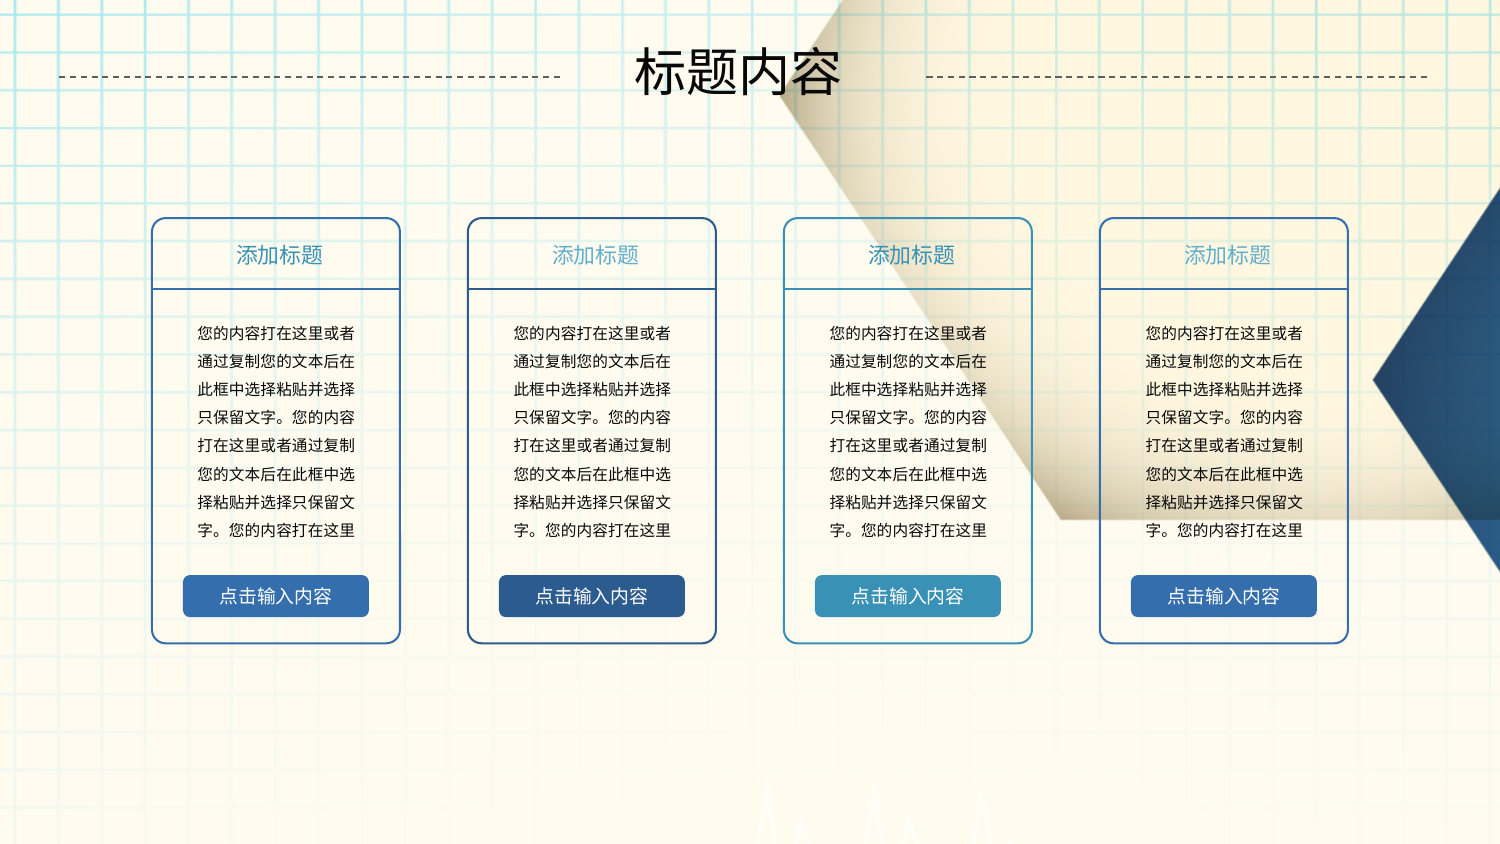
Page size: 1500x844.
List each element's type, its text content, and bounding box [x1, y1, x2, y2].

text_box 点击输入内容 [812, 572, 1004, 620]
text_box [465, 215, 719, 646]
text_box 添加标题 [221, 234, 339, 276]
text_box 您的内容打在这里或者通过复制您的文本后在此框中选择粘贴并选择只保留文字。您的内容打在这里或者通过复制您的文本后在此框中选择粘贴并选择只保留文字。您的内容打在这里 [502, 308, 690, 546]
text_box 标题内容 [608, 32, 868, 110]
text_box 添加标题 [537, 234, 655, 276]
text_box 添加标题 [1169, 234, 1287, 276]
text_box 点击输入内容 [1128, 572, 1320, 620]
picture [0, 0, 1500, 844]
text_box 添加标题 [853, 234, 971, 276]
text_box [149, 215, 403, 646]
text_box [1097, 215, 1351, 646]
text_box 点击输入内容 [496, 572, 688, 620]
text_box 您的内容打在这里或者通过复制您的文本后在此框中选择粘贴并选择只保留文字。您的内容打在这里或者通过复制您的文本后在此框中选择粘贴并选择只保留文字。您的内容打在这里 [1134, 308, 1322, 546]
text_box 点击输入内容 [180, 572, 372, 620]
text_box [781, 215, 1035, 646]
text_box 您的内容打在这里或者通过复制您的文本后在此框中选择粘贴并选择只保留文字。您的内容打在这里或者通过复制您的文本后在此框中选择粘贴并选择只保留文字。您的内容打在这里 [186, 308, 374, 546]
text_box 您的内容打在这里或者通过复制您的文本后在此框中选择粘贴并选择只保留文字。您的内容打在这里或者通过复制您的文本后在此框中选择粘贴并选择只保留文字。您的内容打在这里 [818, 308, 1006, 546]
